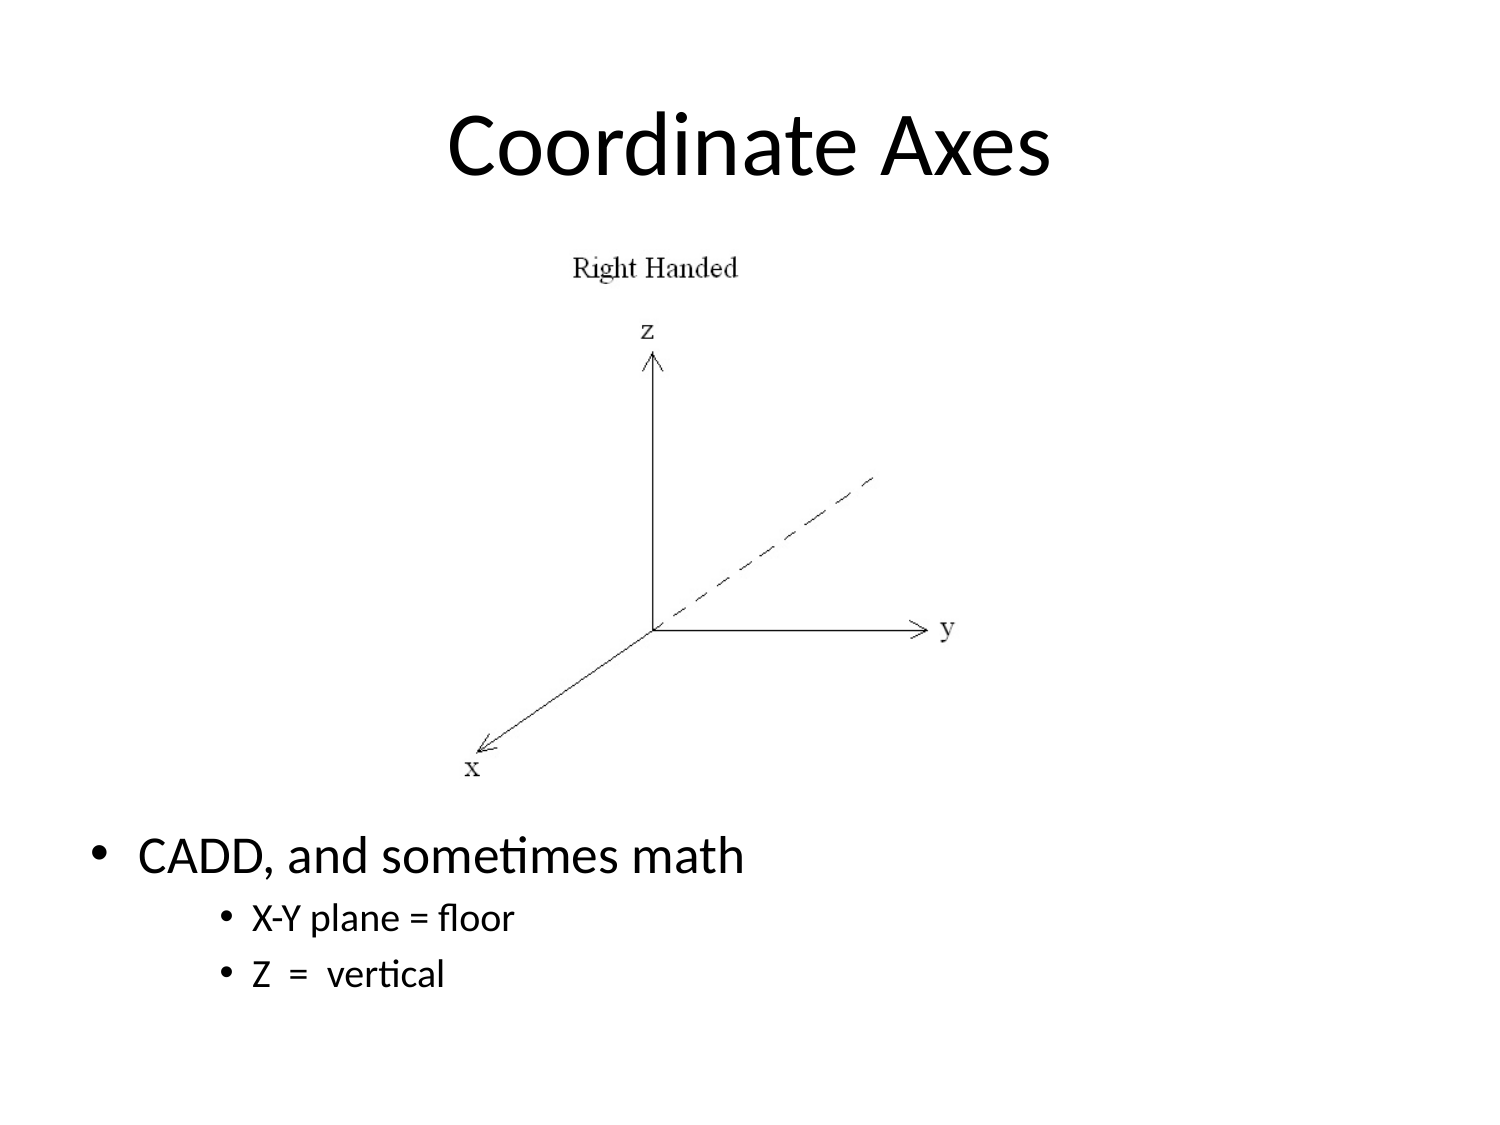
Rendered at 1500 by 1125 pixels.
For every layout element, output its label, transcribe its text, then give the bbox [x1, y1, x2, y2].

picture [449, 249, 963, 786]
title Coordinate Axes [75, 45, 1425, 233]
list CADD, and sometimes math X-Y plane = floor Z = vertical [75, 812, 1425, 1005]
